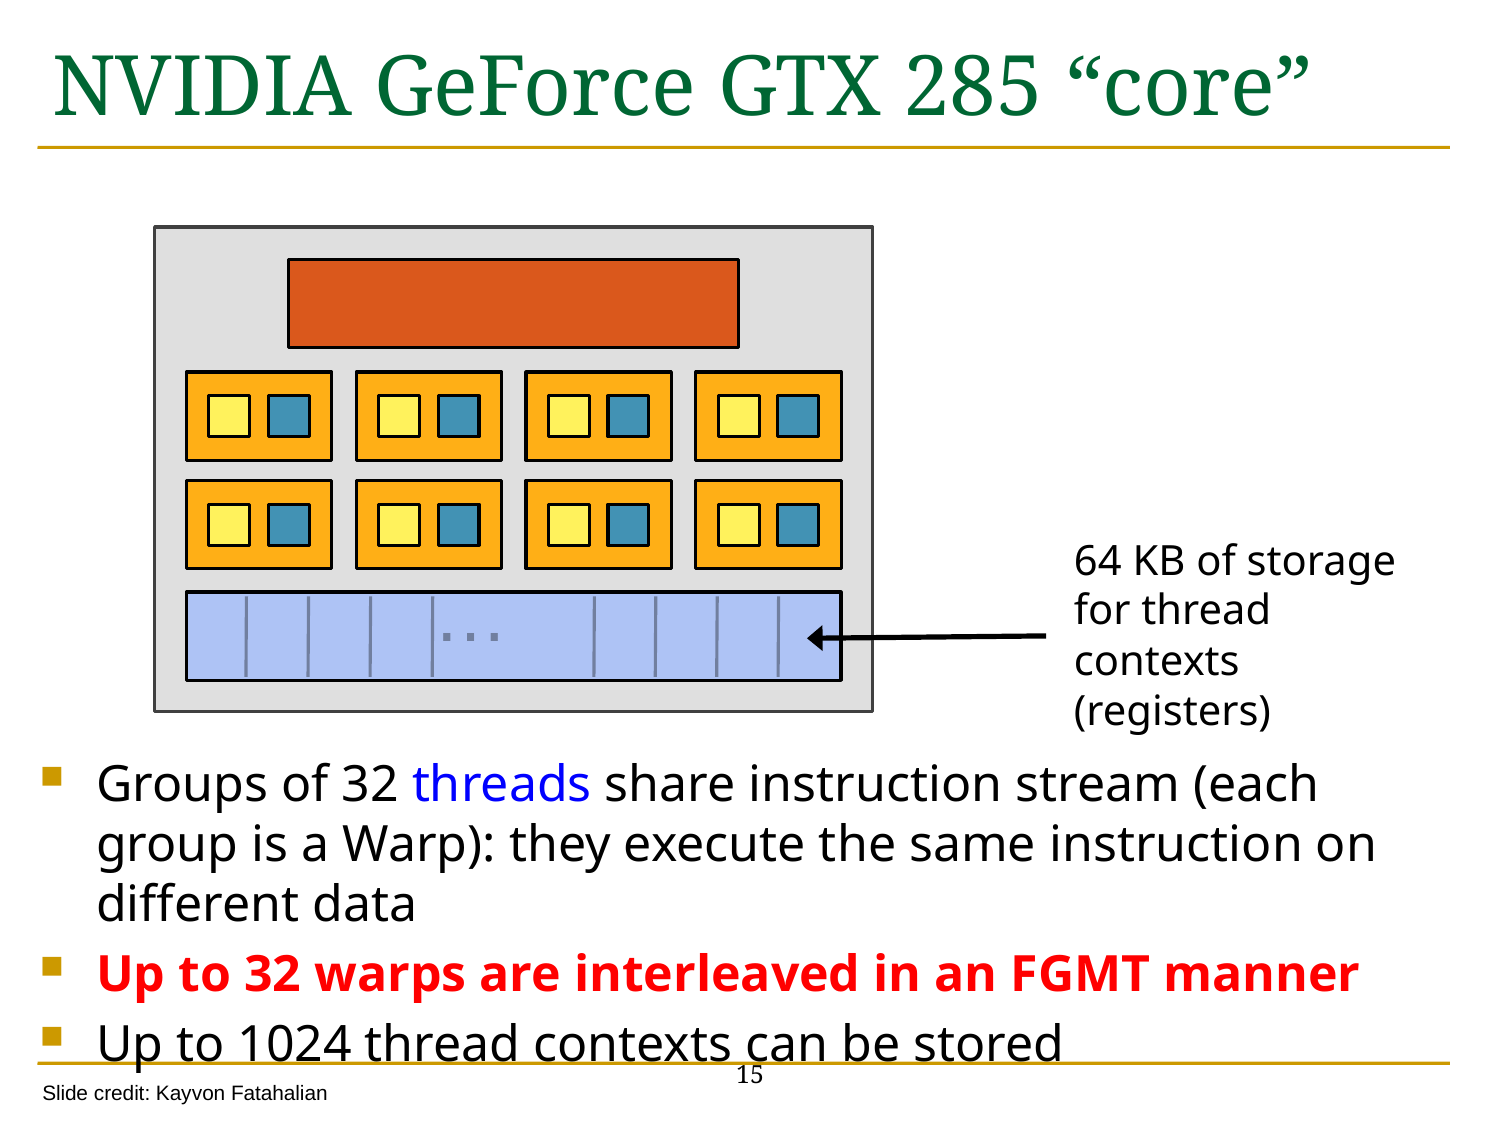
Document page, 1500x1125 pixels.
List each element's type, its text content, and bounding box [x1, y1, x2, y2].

title NVIDIA GeForce GTX 285 “core” [37, 24, 1450, 200]
slide_number 15 [512, 1059, 988, 1101]
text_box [806, 635, 1047, 639]
text_box Slide credit: Kayvon Fatahalian [27, 1072, 343, 1112]
text_box 64 KB of storage for thread contexts (registers) [1059, 526, 1445, 741]
list Groups of 32 threads share instruction stream (each group is a Warp): they execute the same instruction on different data Up to 32 warps are interleaved in an FGMT manner Up to 1024 thread contexts can be stored [24, 743, 1475, 1059]
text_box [154, 226, 874, 712]
